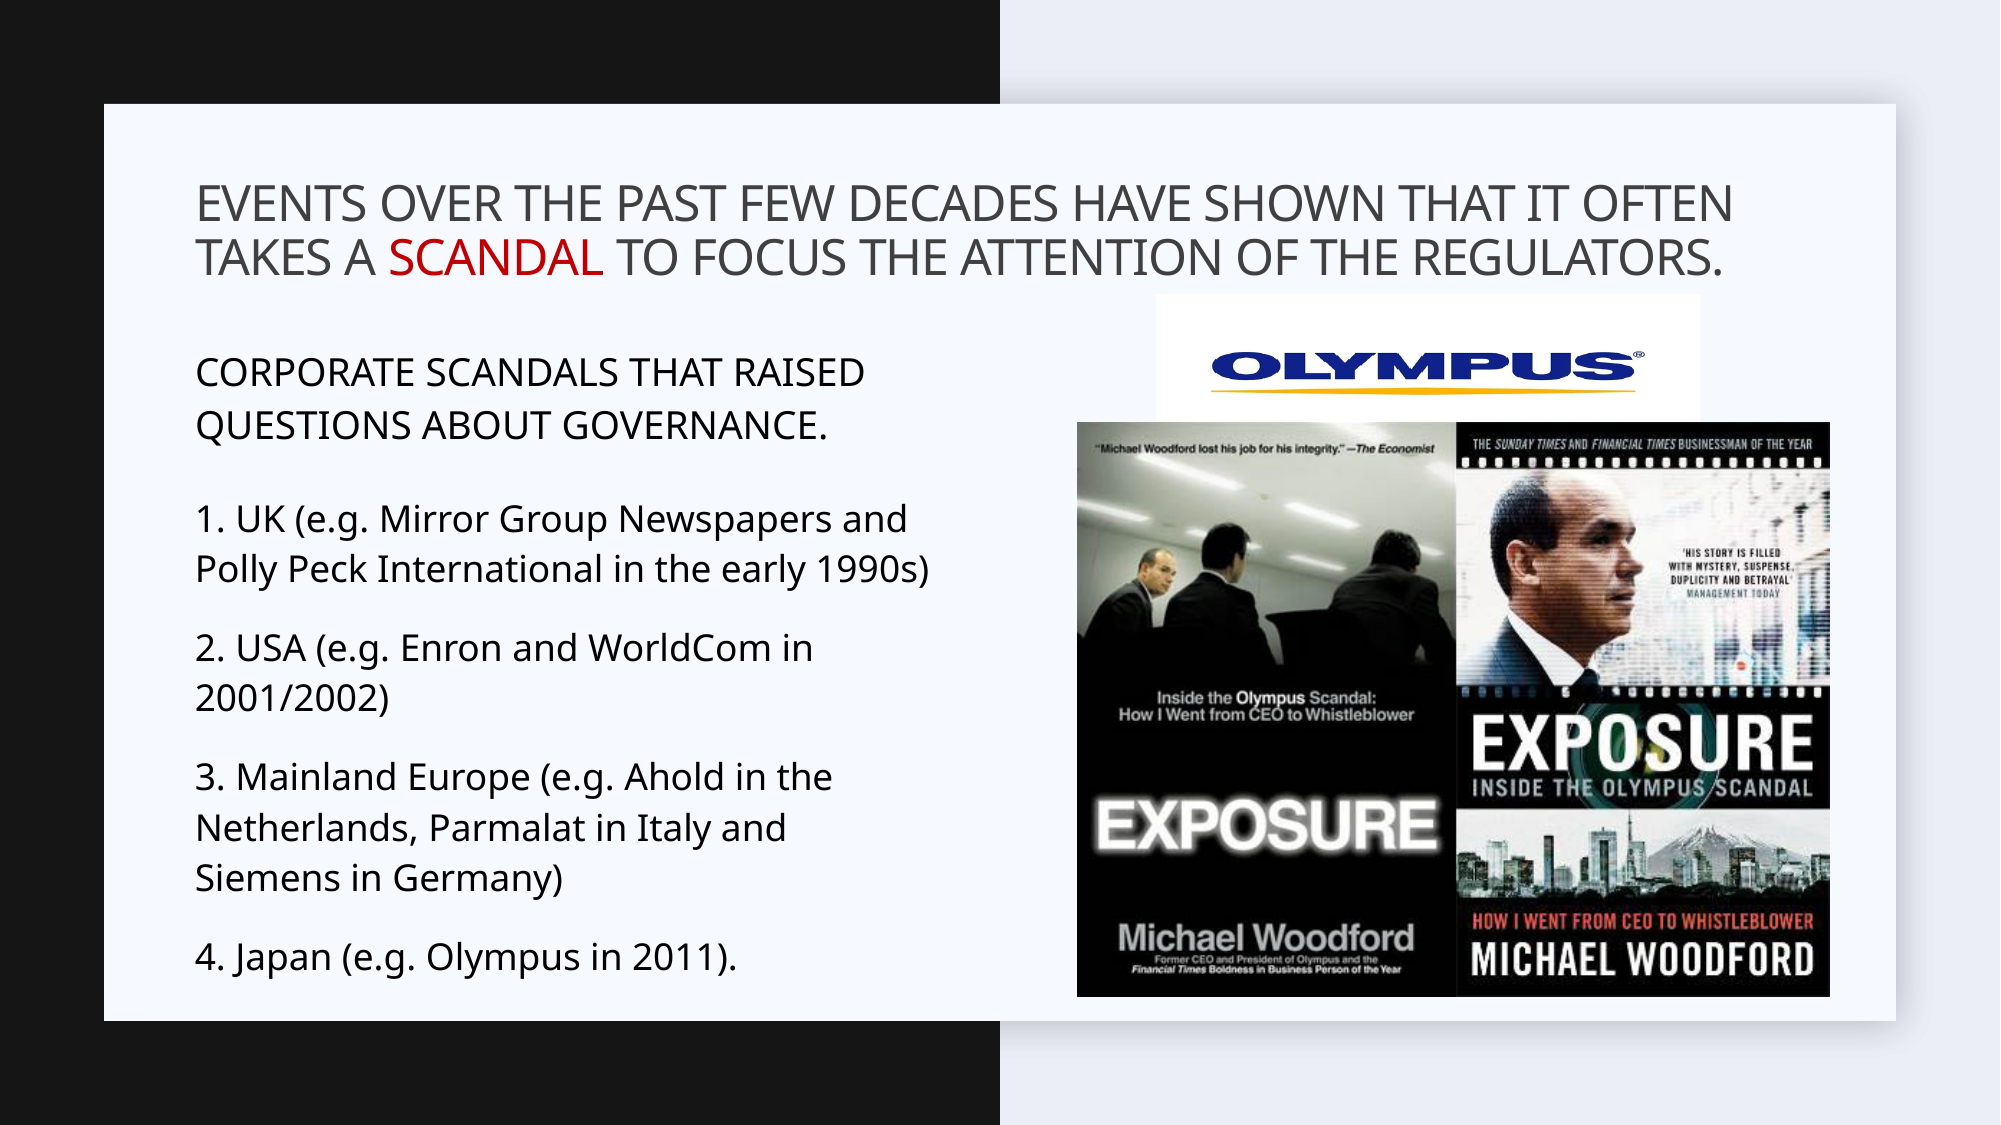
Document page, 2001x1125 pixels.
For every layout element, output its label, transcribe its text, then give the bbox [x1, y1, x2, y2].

list Corporate scandals that raised questions about governance. [180, 337, 942, 459]
list 1. UK (e.g. Mirror Group Newspapers and Polly Peck International in the early 1990s) 2. USA (e.g. Enron and WorldCom in 2001/2002) 3. Mainland Europe (e.g. Ahold in the Netherlands, Parmalat in Italy and Siemens in Germany) 4. Japan (e.g. Olympus in 2011). [180, 485, 942, 997]
title Events over the past few decades have shown that it often takes a scandal to focus the attention of the regulators. [180, 154, 1830, 311]
picture [1077, 293, 1831, 998]
